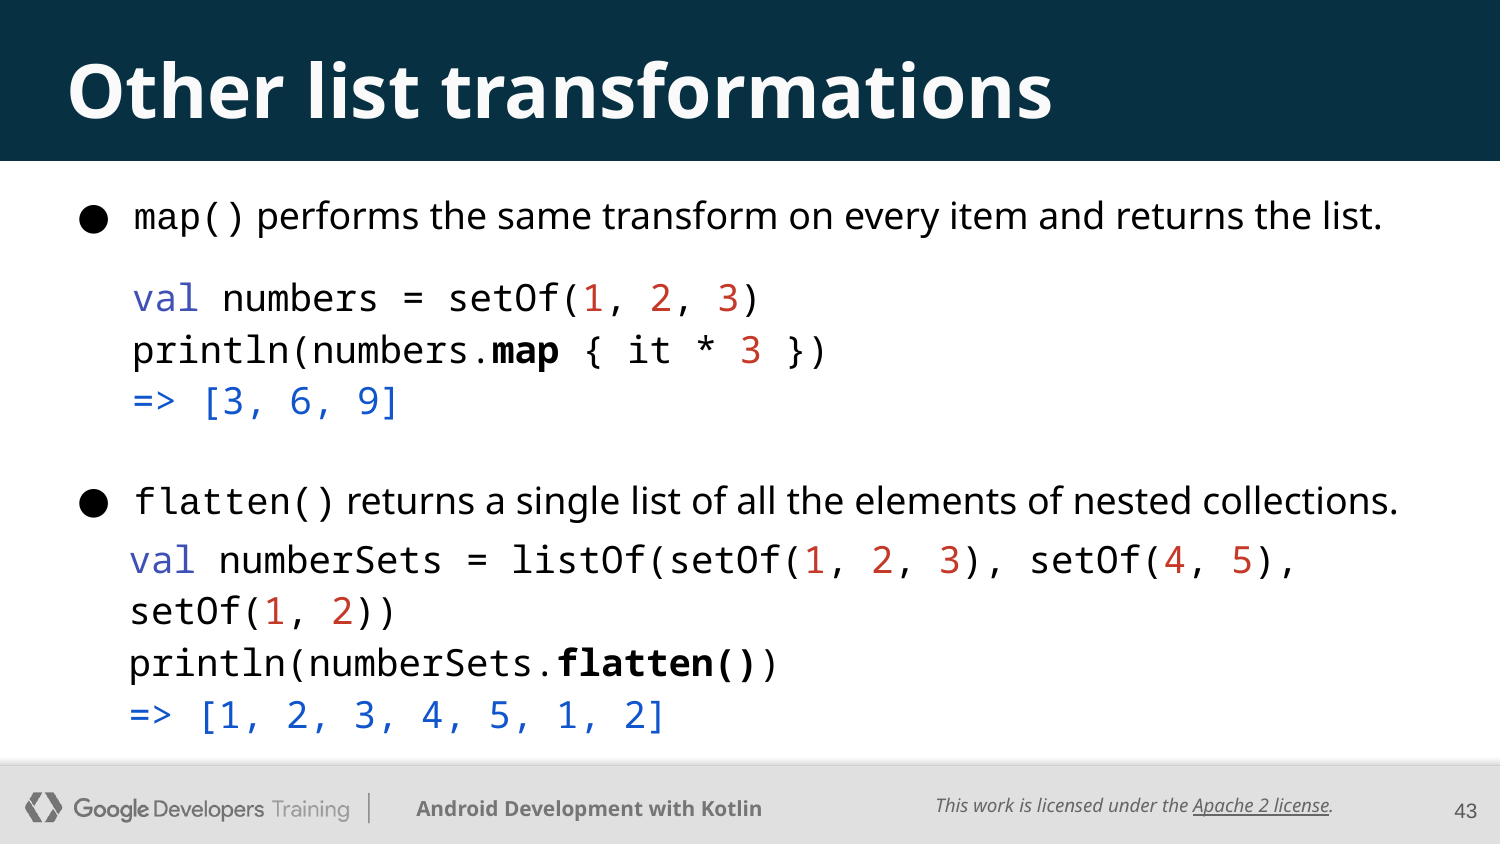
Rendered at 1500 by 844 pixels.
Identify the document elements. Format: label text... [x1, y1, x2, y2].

list val numberSets = listOf(setOf(1, 2, 3), setOf(4, 5), setOf(1, 2)) println(numberSets.flatten()) => [1, 2, 3, 4, 5, 1, 2] [113, 514, 1500, 772]
slide_number ‹#› [1402, 777, 1493, 842]
text_box map() performs the same transform on every item and returns the list. [43, 177, 1432, 258]
text_box flatten() returns a single list of all the elements of nested collections. [43, 461, 1432, 543]
list val numbers = setOf(1, 2, 3) println(numbers.map { it * 3 }) => [3, 6, 9] [117, 252, 869, 437]
picture [0, 161, 1500, 844]
title Other list transformations [51, 28, 1449, 122]
